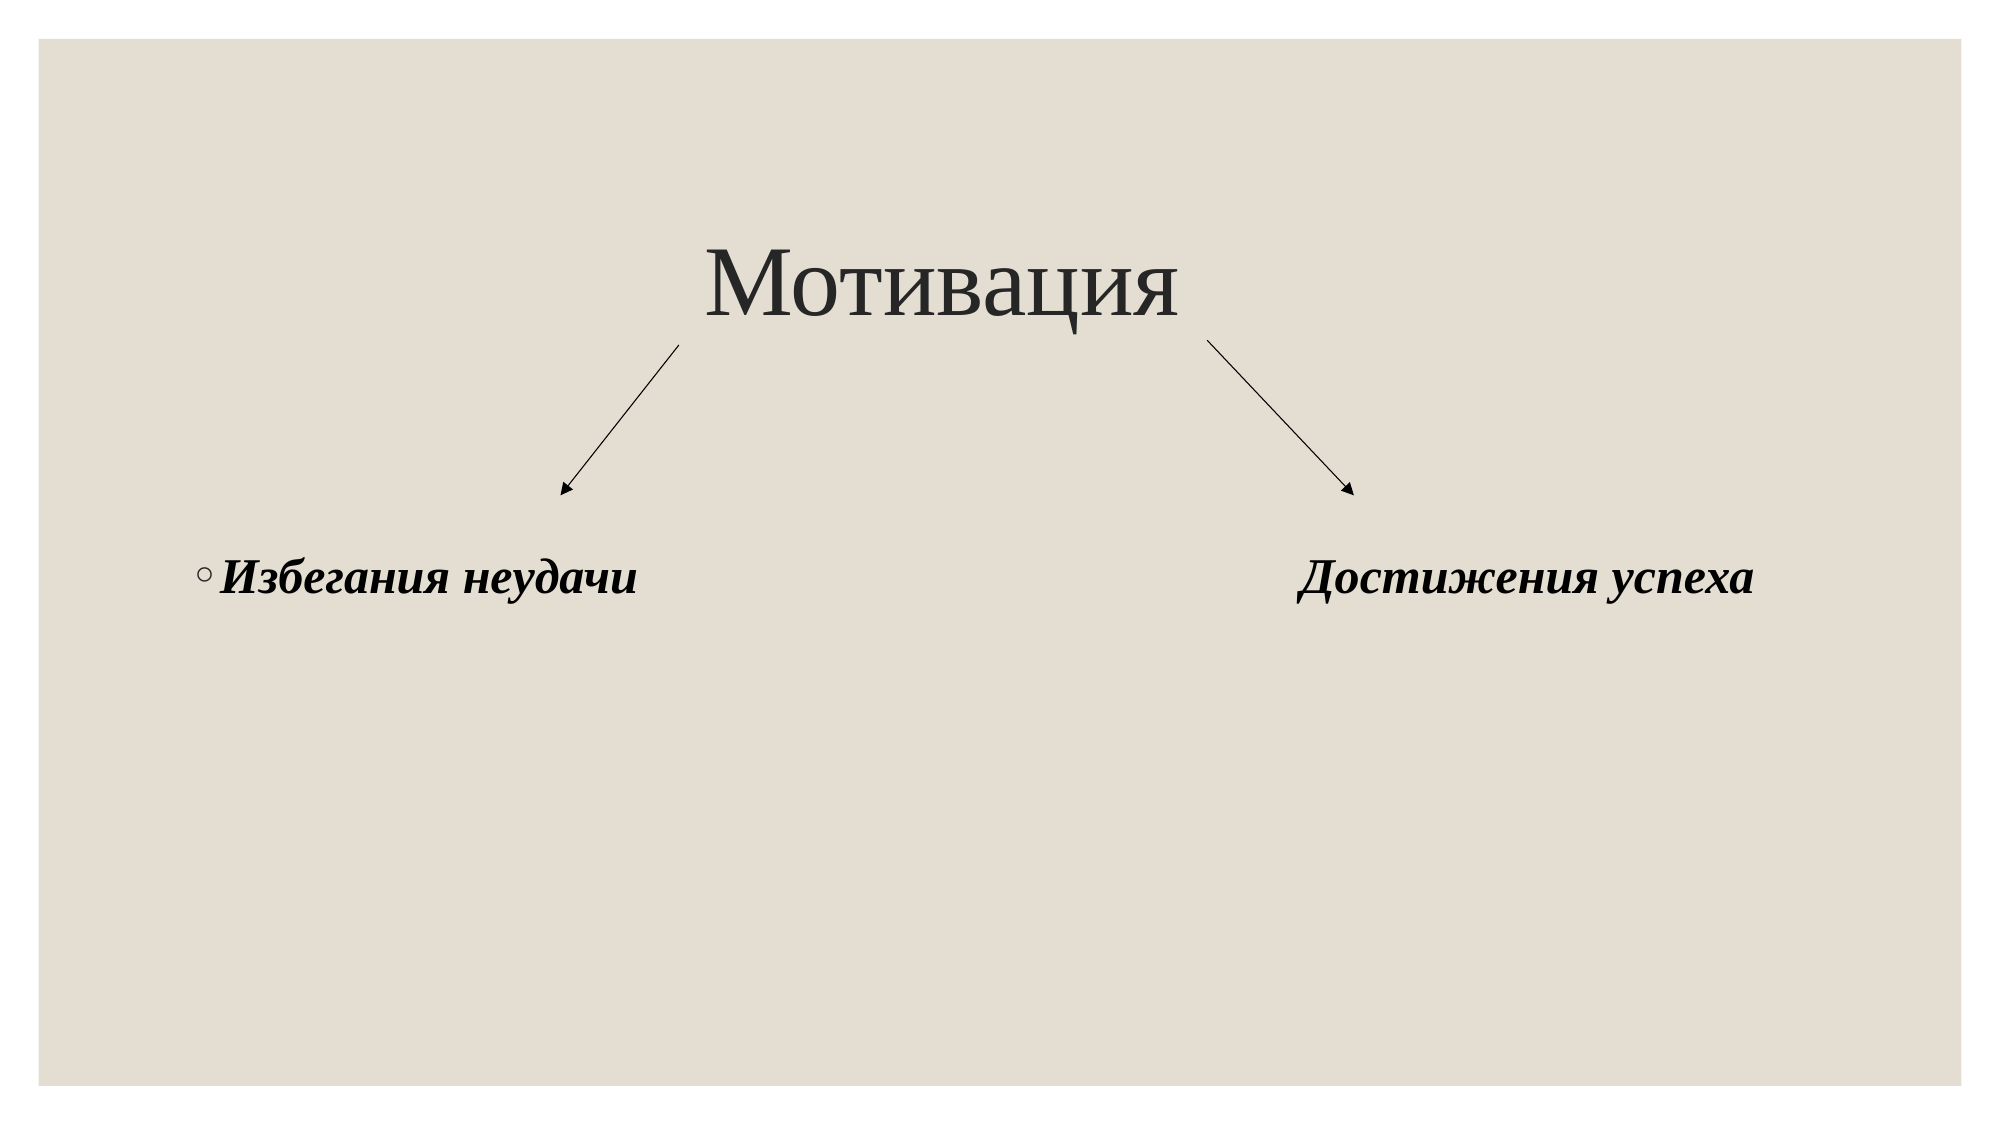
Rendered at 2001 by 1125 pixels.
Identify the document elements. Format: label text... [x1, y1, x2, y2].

title Мотивация [129, 170, 1780, 396]
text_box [1207, 340, 1354, 496]
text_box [560, 344, 679, 496]
list Избегания неудачи Достижения успеха [174, 345, 1825, 990]
